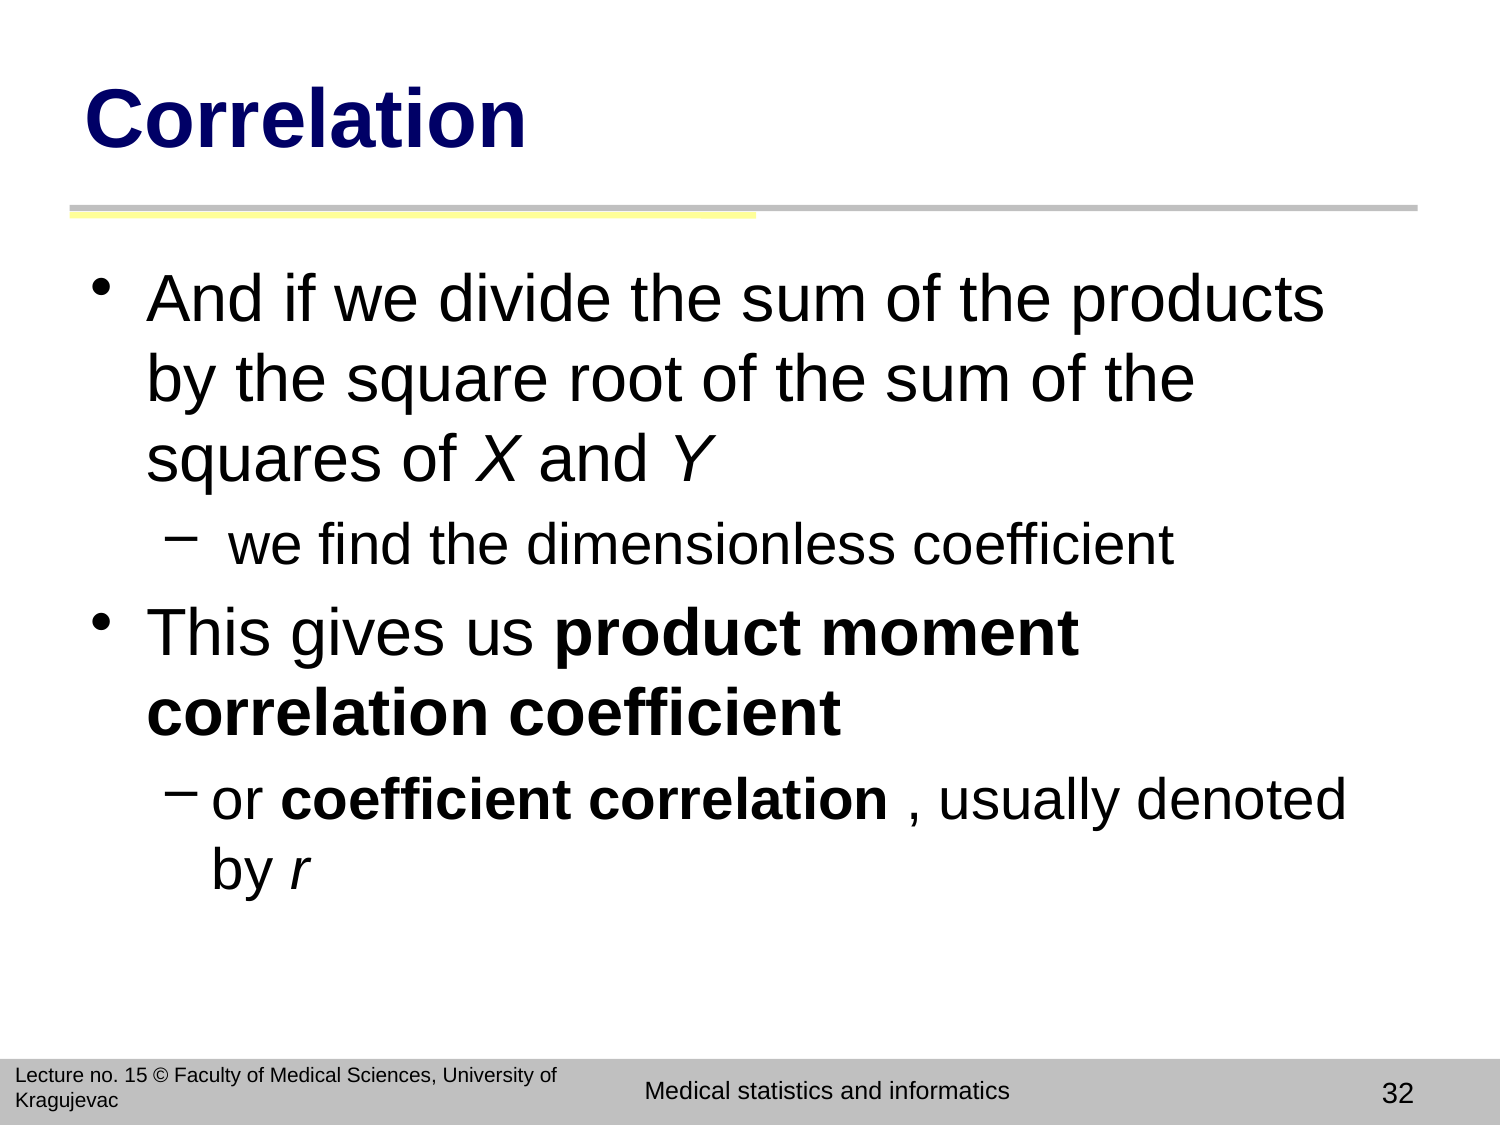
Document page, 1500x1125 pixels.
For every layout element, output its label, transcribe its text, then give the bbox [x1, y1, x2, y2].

list And if we divide the sum of the products by the square root of the sum of the squares of X and Y we find the dimensionless coefficient This gives us product moment correlation coefficient or coefficient correlation , usually denoted by r [74, 246, 1426, 1023]
title Correlation [69, 19, 1426, 208]
slide_number 32 [1164, 1066, 1430, 1125]
footer Medical statistics and informatics [512, 1066, 1144, 1125]
slide_number Lecture no. 15 © Faculty of Medical Sciences, University of Kragujevac [0, 1053, 616, 1108]
